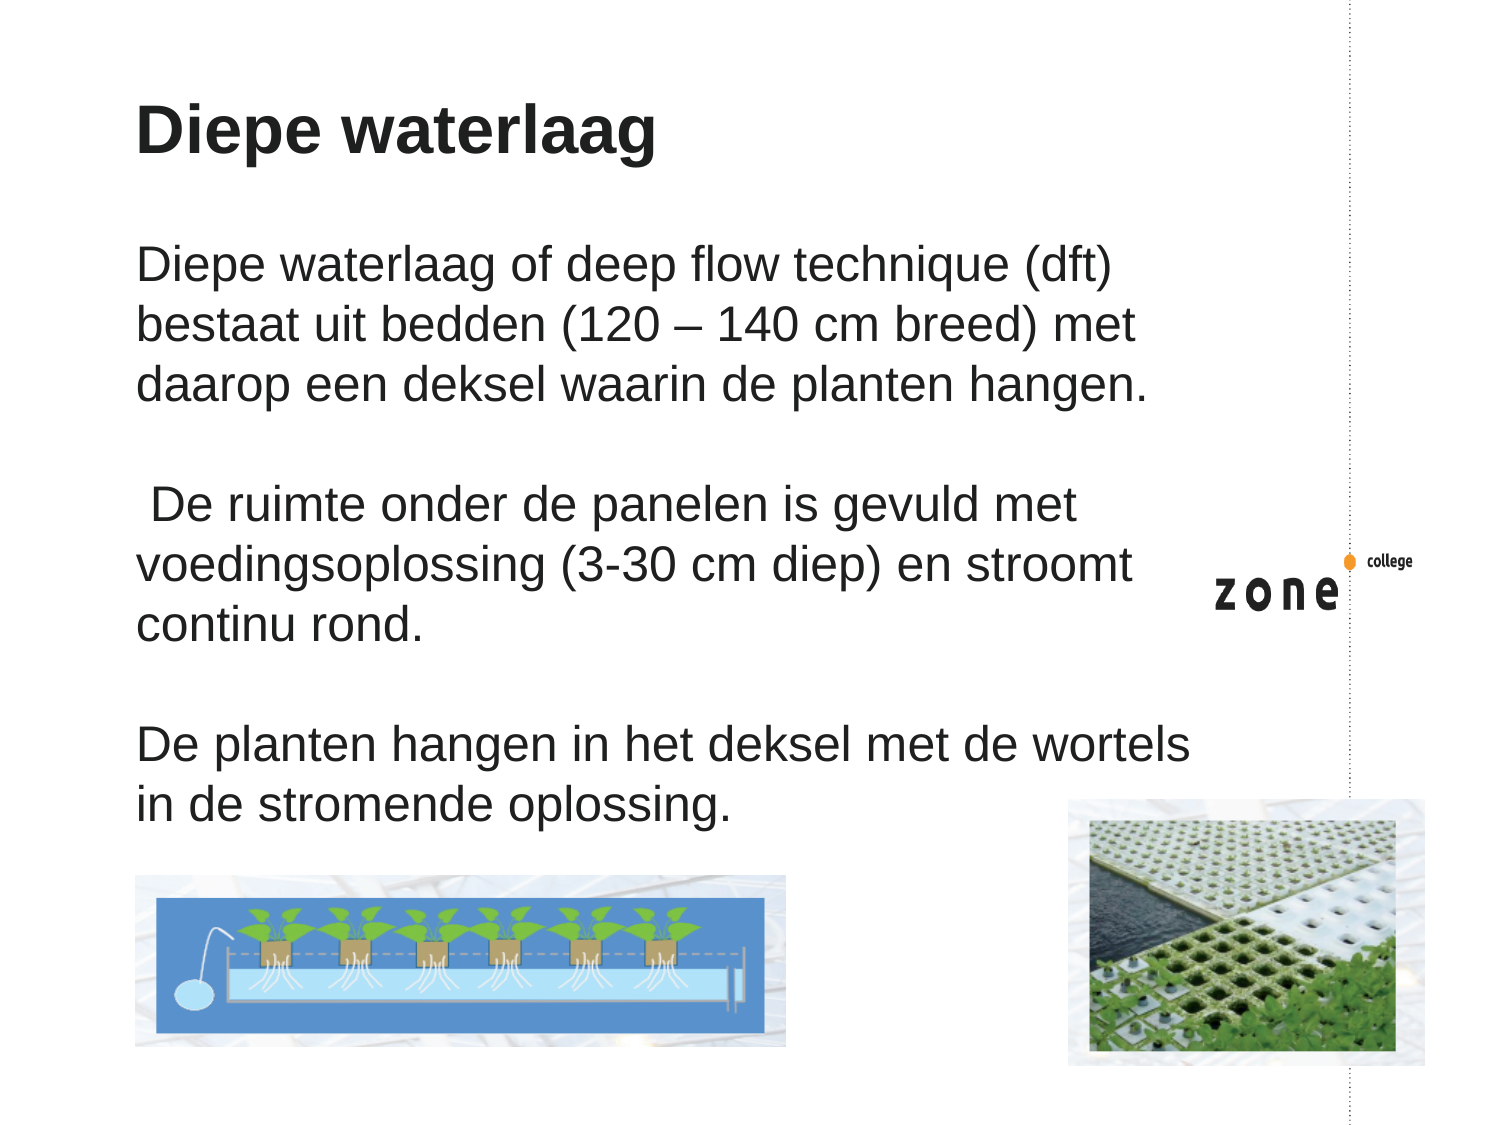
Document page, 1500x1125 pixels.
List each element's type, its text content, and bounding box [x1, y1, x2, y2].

picture [1068, 0, 1500, 1125]
title Diepe waterlaag [135, 94, 1205, 185]
picture [135, 875, 786, 1048]
list Diepe waterlaag of deep flow technique (dft) bestaat uit bedden (120 – 140 cm breed) met daarop een deksel waarin de planten hangen. De ruimte onder de panelen is gevuld met voedingsoplossing (3-30 cm diep) en stroomt continu rond. De planten hangen in het deksel met de wortels in de stromende oplossing. [135, 231, 1205, 998]
